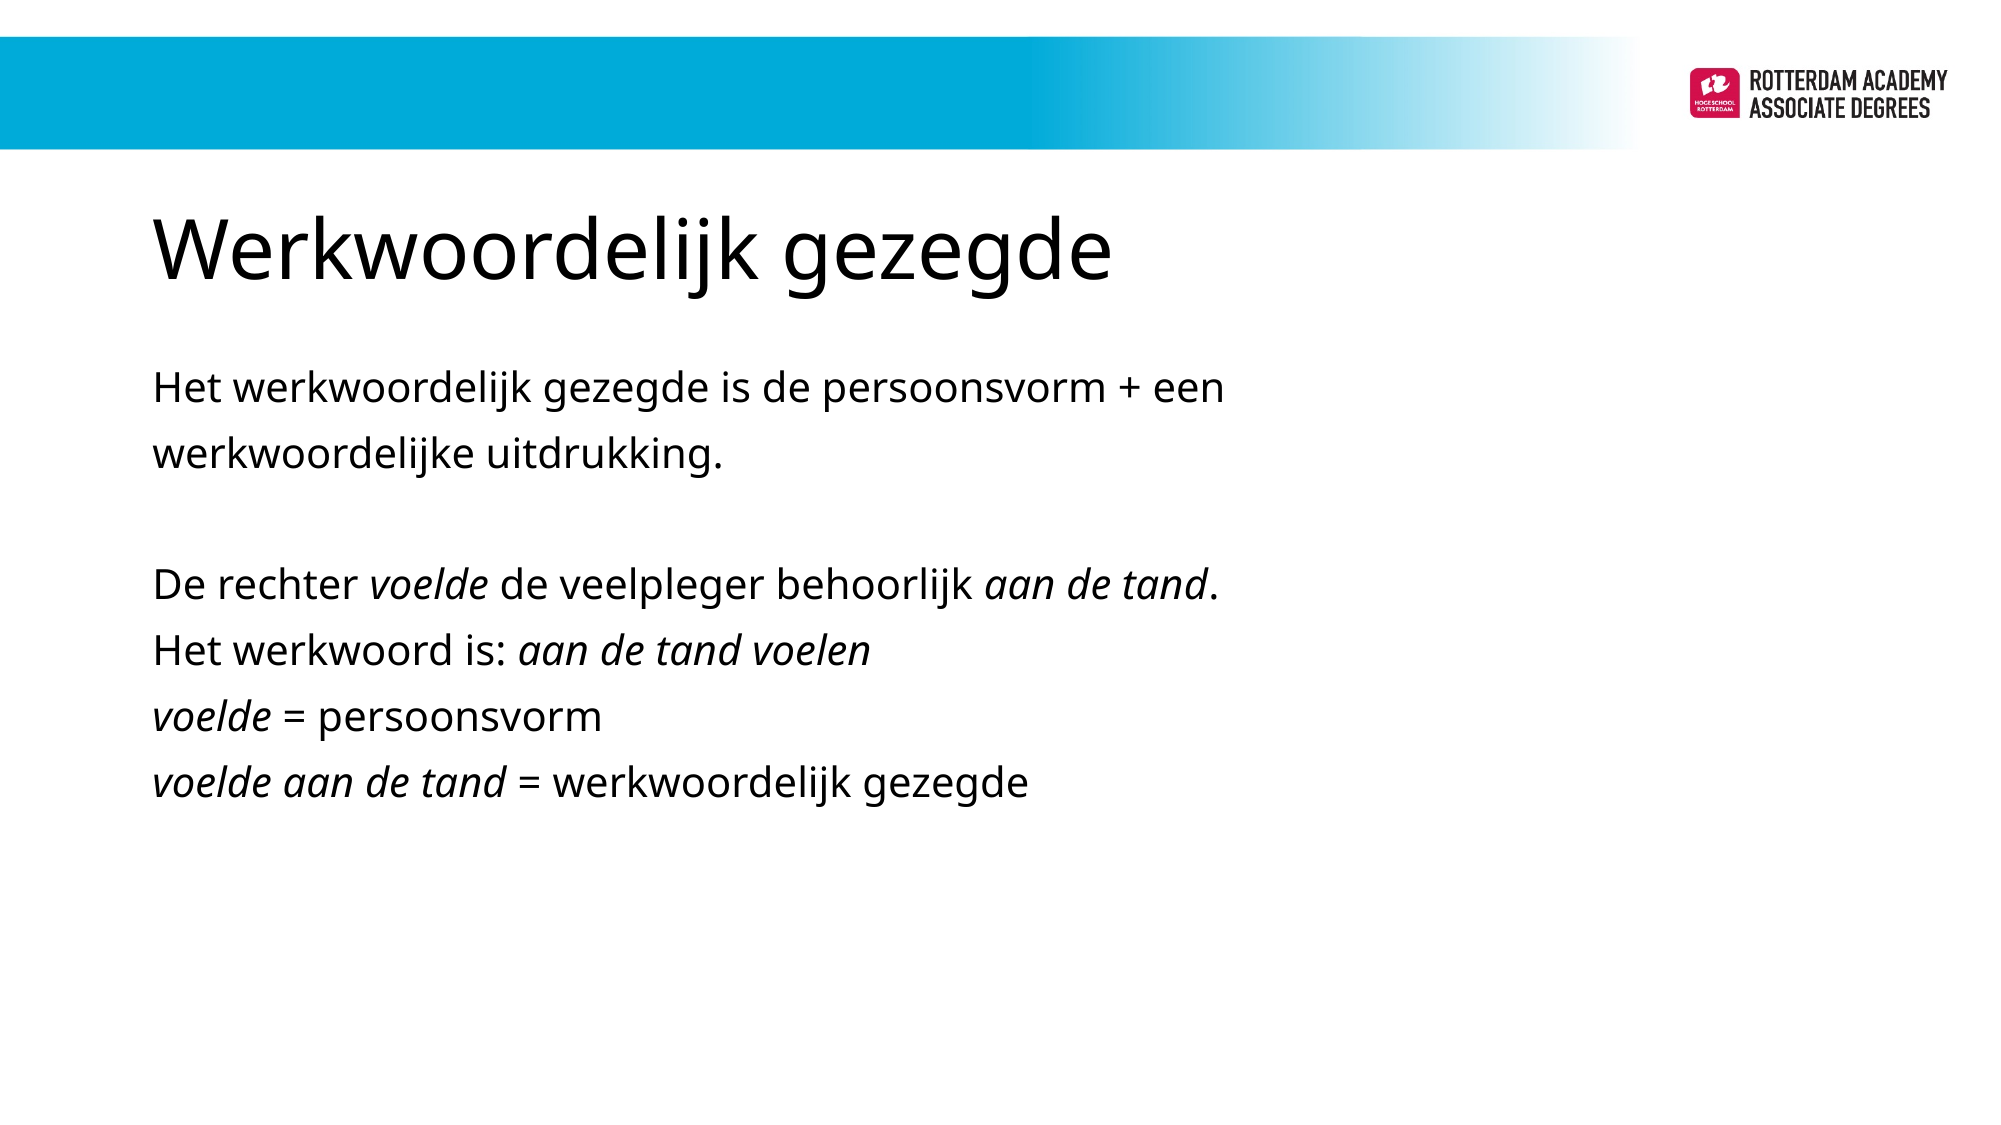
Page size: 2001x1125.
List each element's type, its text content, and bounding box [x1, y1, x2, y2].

picture [0, 0, 2000, 184]
list Het werkwoordelijk gezegde is de persoonsvorm + een werkwoordelijke uitdrukking. De rechter voelde de veelpleger behoorlijk aan de tand. Het werkwoord is: aan de tand voelen voelde = persoonsvorm voelde aan de tand = werkwoordelijk gezegde [137, 358, 1863, 1053]
title Werkwoordelijk gezegde [137, 175, 1863, 329]
